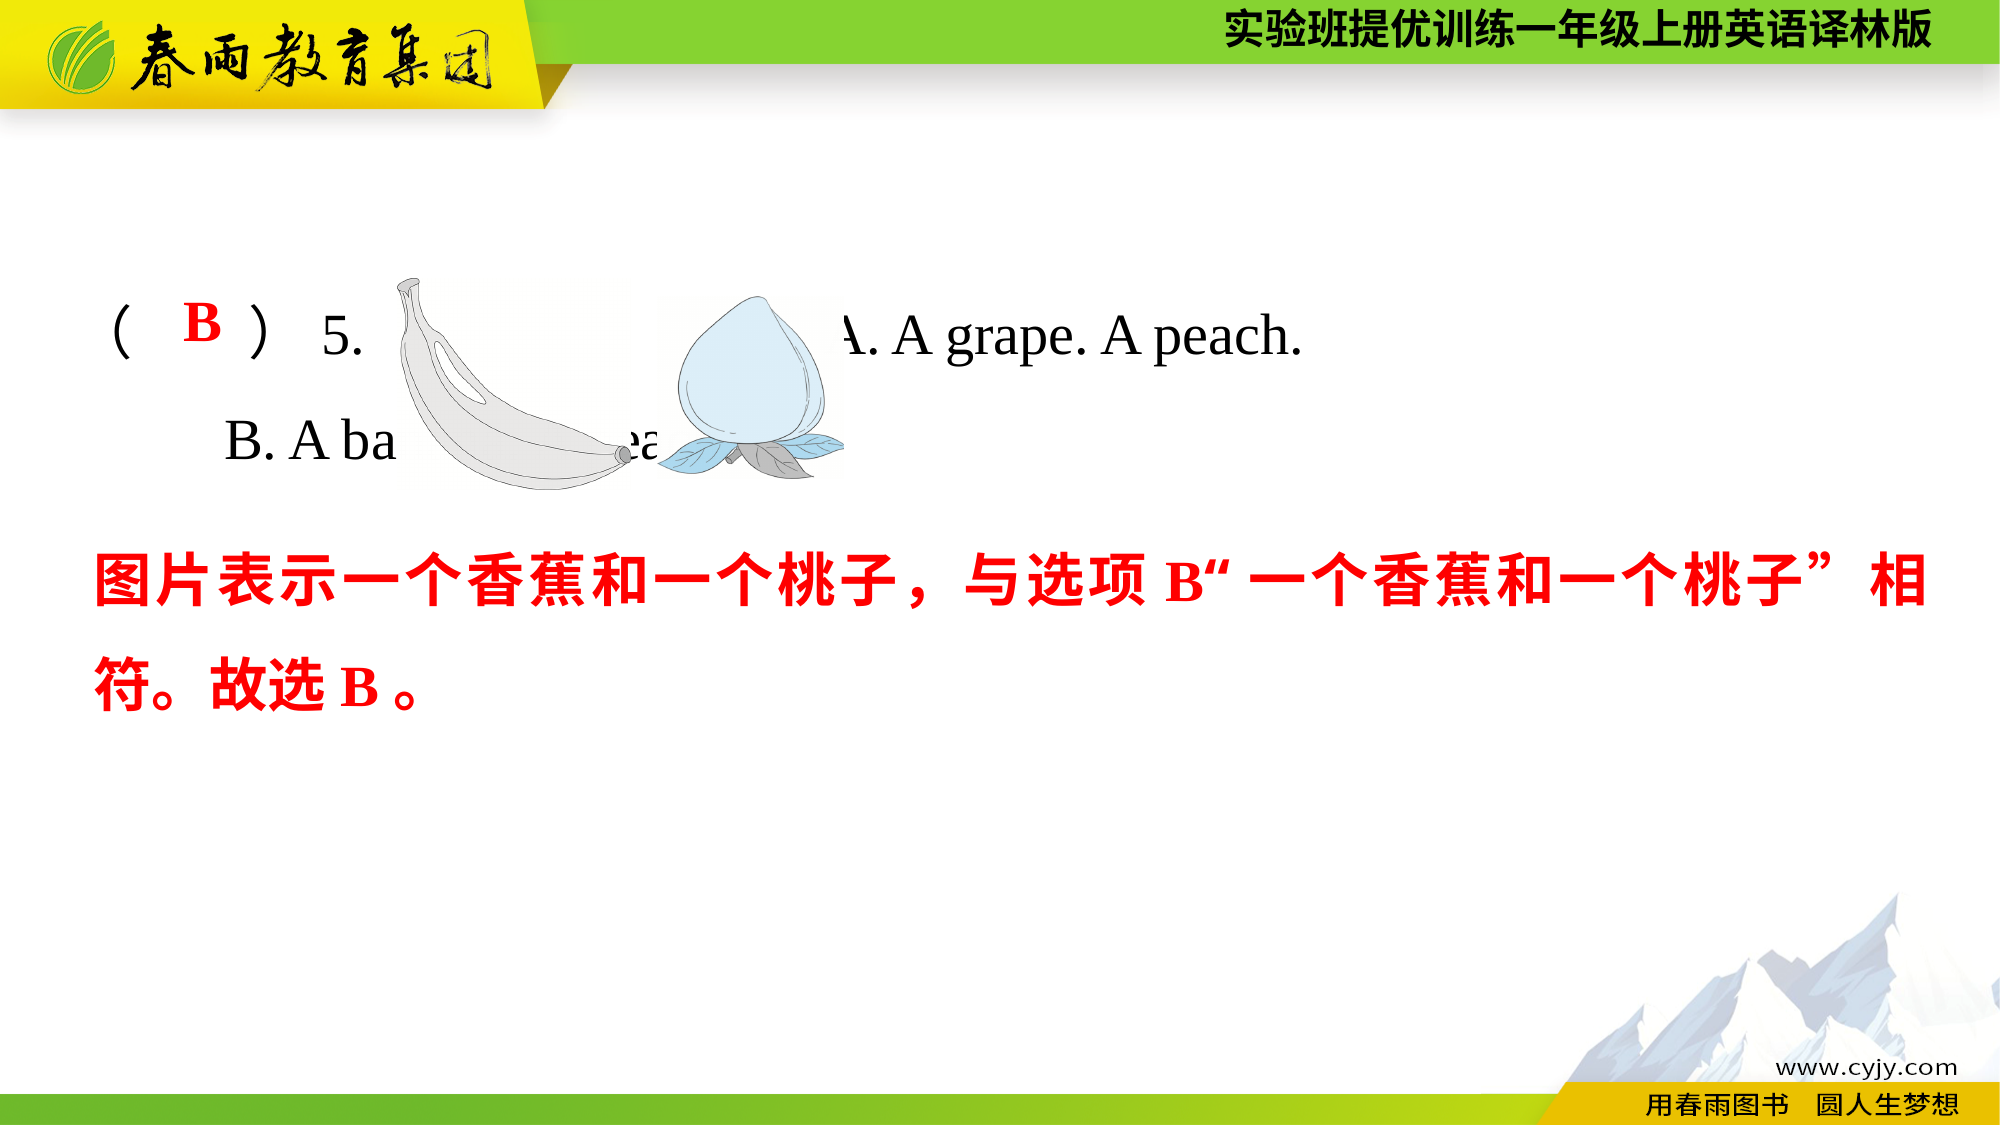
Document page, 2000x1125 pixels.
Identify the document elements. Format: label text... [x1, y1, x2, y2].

list （ ）5. A. A grape. A peach. B. A banana. A peach. [59, 253, 1944, 468]
picture [0, 0, 2000, 1125]
text_box 图片表示一个香蕉和一个桃子，与选项B“一个香蕉和一个桃子”相符。故选B。 [78, 500, 1944, 726]
text_box B [168, 275, 238, 361]
